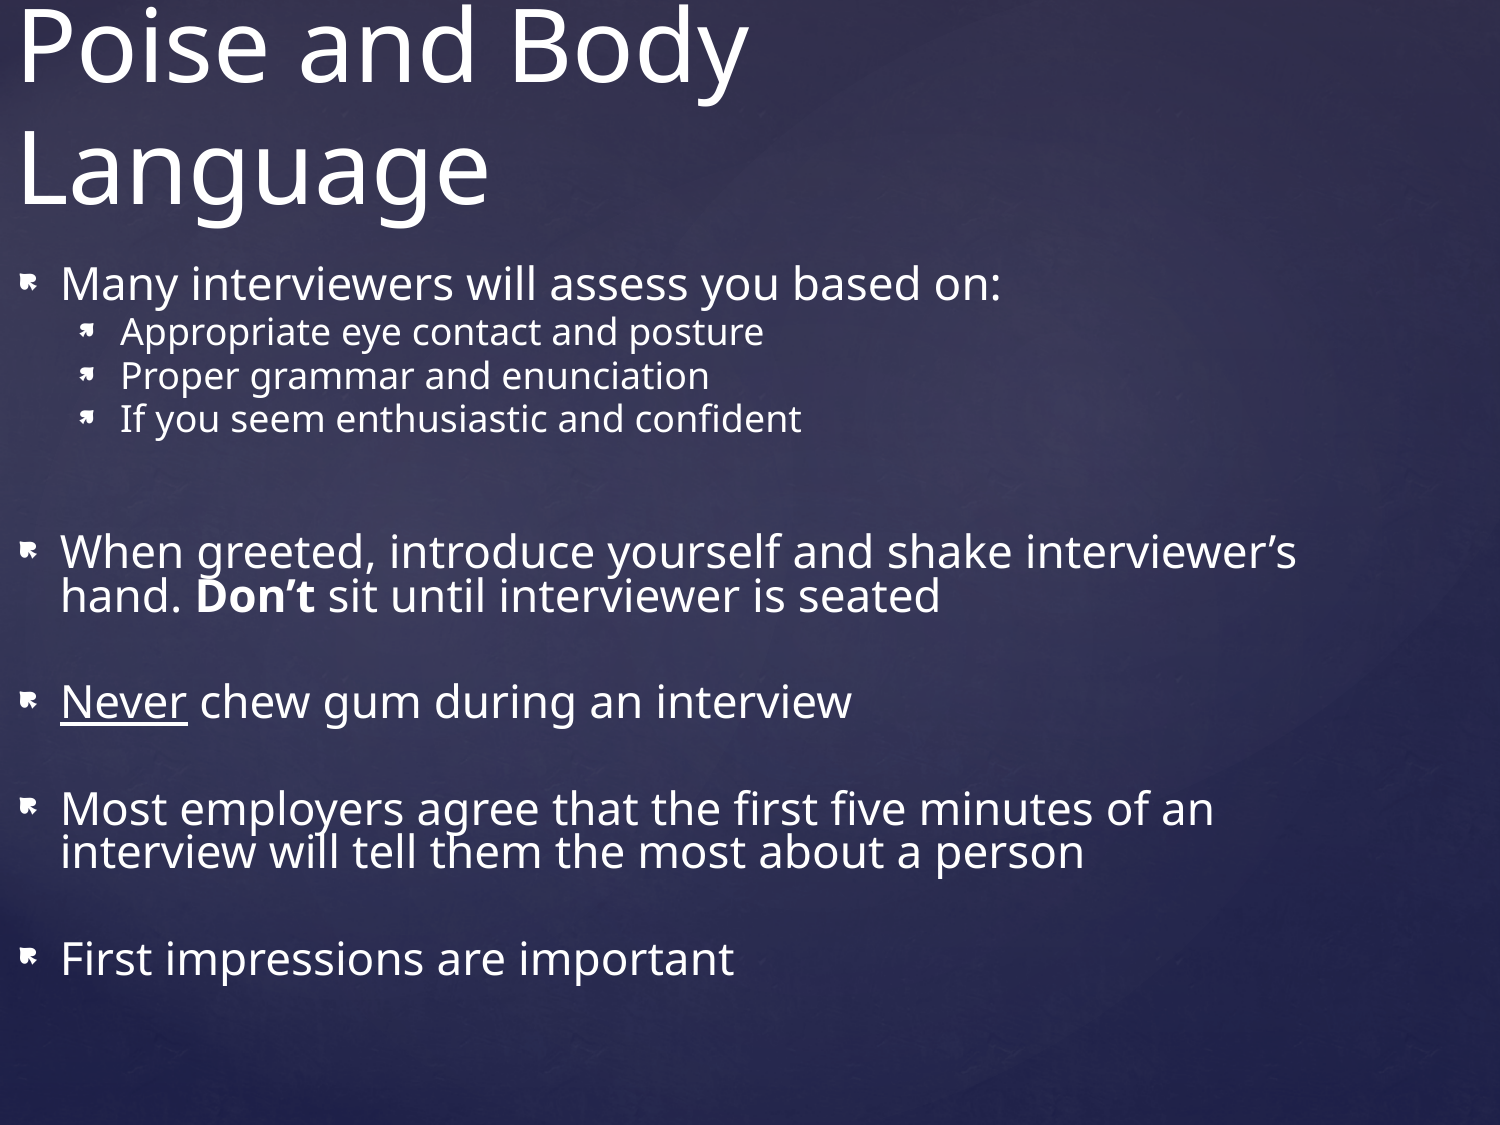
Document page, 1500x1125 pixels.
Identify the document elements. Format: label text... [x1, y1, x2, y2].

title Poise and Body Language [0, 20, 1238, 233]
list Many interviewers will assess you based on: Appropriate eye contact and posture Proper grammar and enunciation If you seem enthusiastic and confident When greeted, introduce yourself and shake interviewer’s hand. Don’t sit until interviewer is seated Never chew gum during an interview Most employers agree that the first five minutes of an interview will tell them the most about a person First impressions are important [0, 249, 1350, 1125]
